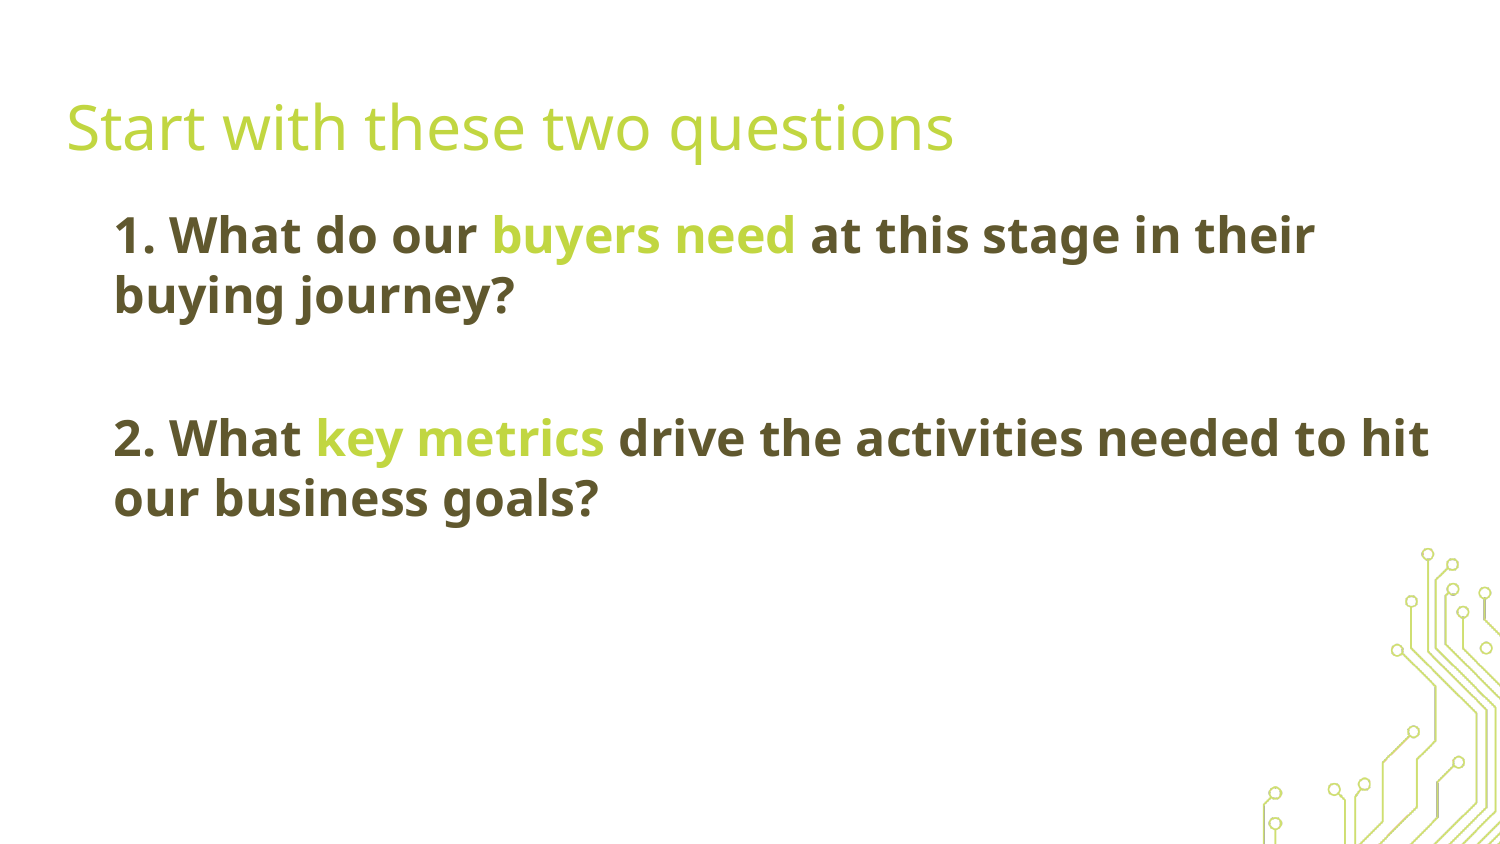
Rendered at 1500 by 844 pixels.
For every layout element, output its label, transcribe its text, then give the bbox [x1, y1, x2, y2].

list 1. What do our buyers need at this stage in their buying journey? 2. What key metrics drive the activities needed to hit our business goals? [51, 189, 1449, 750]
title Start with these two questions [51, 72, 1449, 167]
picture [1262, 547, 1500, 844]
